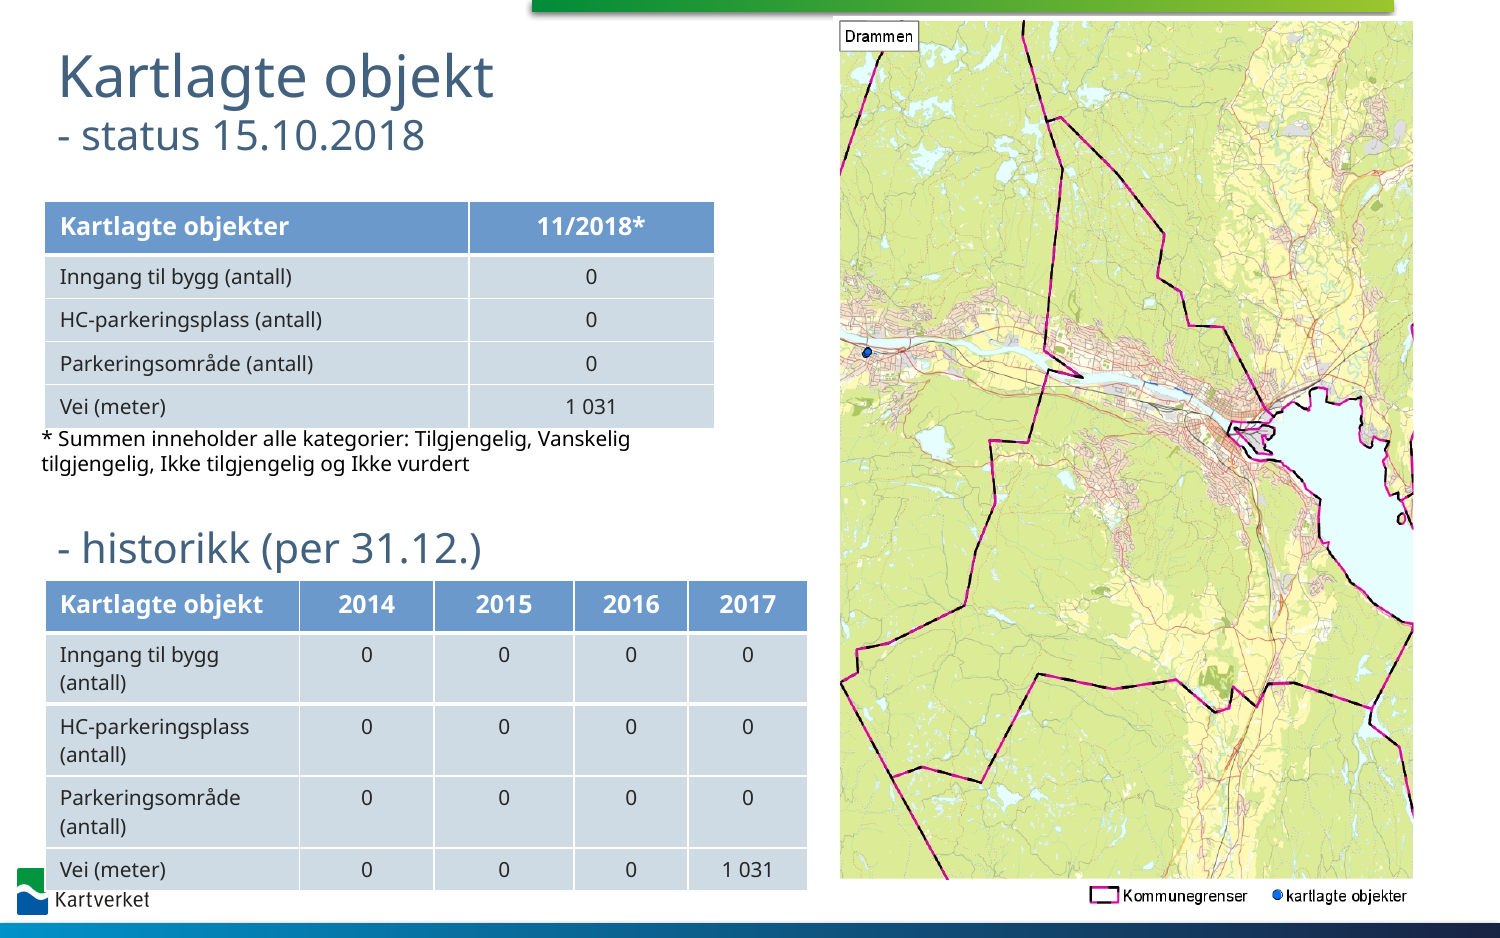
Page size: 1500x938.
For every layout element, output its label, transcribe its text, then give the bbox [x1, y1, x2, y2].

table_cell Inngang til bygg (antall) [45, 257, 468, 298]
table_cell Parkeringsområde (antall) [45, 342, 468, 384]
table_cell 0 [689, 706, 807, 775]
table_cell 0 [575, 777, 687, 847]
table_cell 0 [470, 299, 714, 341]
table_cell 0 [575, 635, 687, 702]
table_cell 0 [300, 777, 433, 847]
table_cell 0 [470, 342, 714, 384]
table_cell 0 [470, 257, 714, 298]
table_cell 0 [300, 635, 433, 702]
table_header Kartlagte objekt [46, 581, 299, 631]
table_cell HC-parkeringsplass (antall) [45, 299, 468, 341]
table_header 2016 [575, 581, 687, 631]
table_cell 1 031 [470, 385, 714, 428]
table_cell 0 [689, 635, 807, 702]
table_cell 0 [435, 635, 573, 702]
table_header Kartlagte objekter [45, 202, 468, 253]
text_box - historikk (per 31.12.) [42, 496, 828, 580]
table_cell 0 [575, 849, 687, 890]
table_cell 0 [300, 706, 433, 775]
table_cell HC-parkeringsplass (antall) [46, 706, 299, 775]
table_header 2017 [689, 581, 807, 631]
table_cell Vei (meter) [45, 385, 468, 417]
text_box Kartlagte objekt - status 15.10.2018 [42, 24, 828, 167]
table_cell 0 [300, 849, 433, 890]
table_header 2014 [300, 581, 433, 631]
table_cell 0 [435, 777, 573, 847]
table_header 2015 [435, 581, 573, 631]
table_cell 0 [435, 706, 573, 775]
table_cell 0 [435, 849, 573, 890]
table_cell 0 [689, 777, 807, 847]
picture [833, 16, 1419, 913]
table_cell Vei (meter) [46, 849, 299, 890]
table_cell Parkeringsområde (antall) [46, 777, 299, 847]
text_box * Summen inneholder alle kategorier: Tilgjengelig, Vanskelig tilgjengelig, Ikke tilgjengelig og Ikke vurdert [26, 417, 711, 483]
table_cell Inngang til bygg (antall) [46, 635, 299, 702]
table_cell 1 031 [689, 849, 807, 890]
table_header 11/2018* [470, 202, 714, 253]
table_cell 0 [575, 706, 687, 775]
